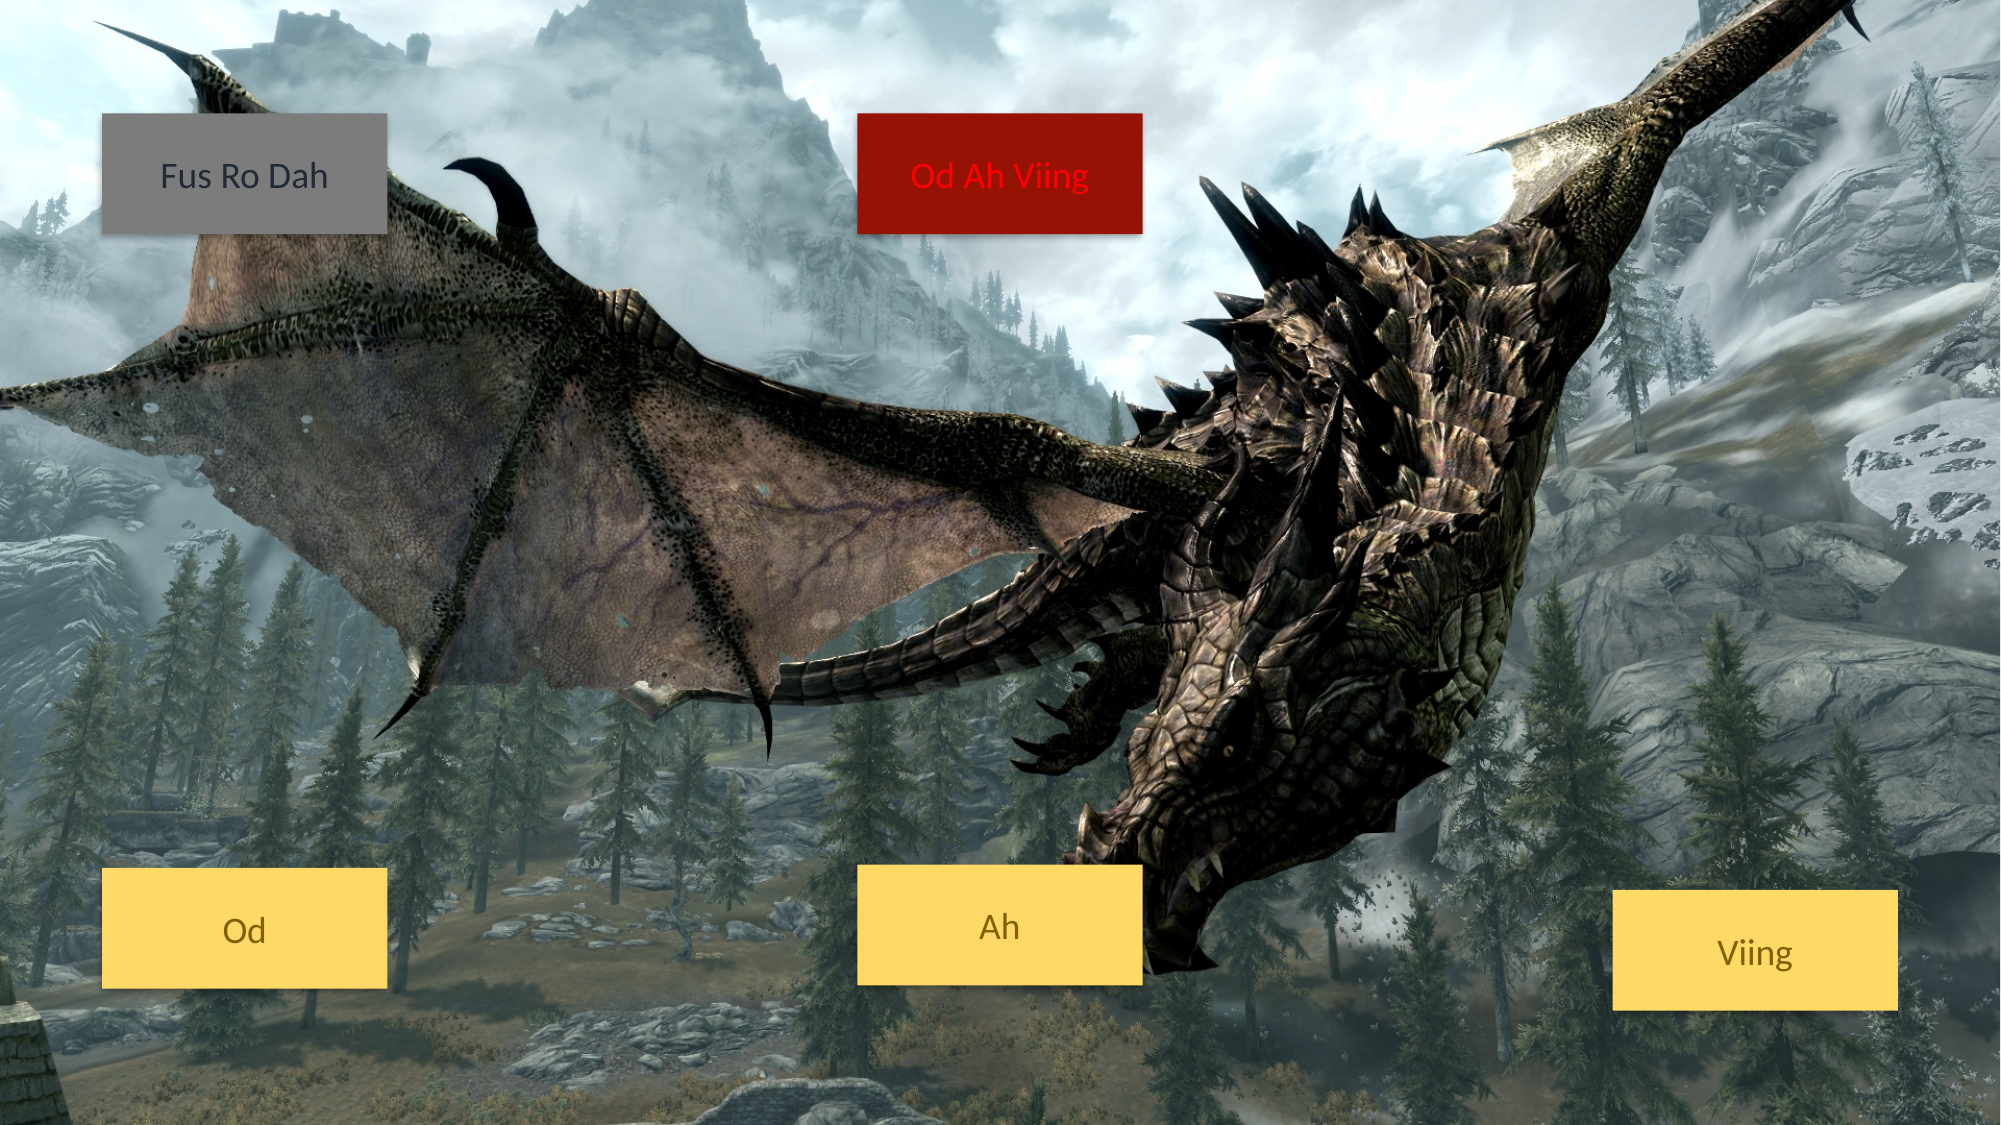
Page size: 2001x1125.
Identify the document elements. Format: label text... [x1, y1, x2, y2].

text_box Od Ah Viing [856, 112, 1144, 235]
text_box Fus Ro Dah [101, 112, 388, 235]
text_box Ah [856, 863, 1144, 986]
picture [0, 0, 2001, 1125]
text_box Od [101, 867, 388, 990]
text_box Viing [1611, 889, 1899, 1012]
